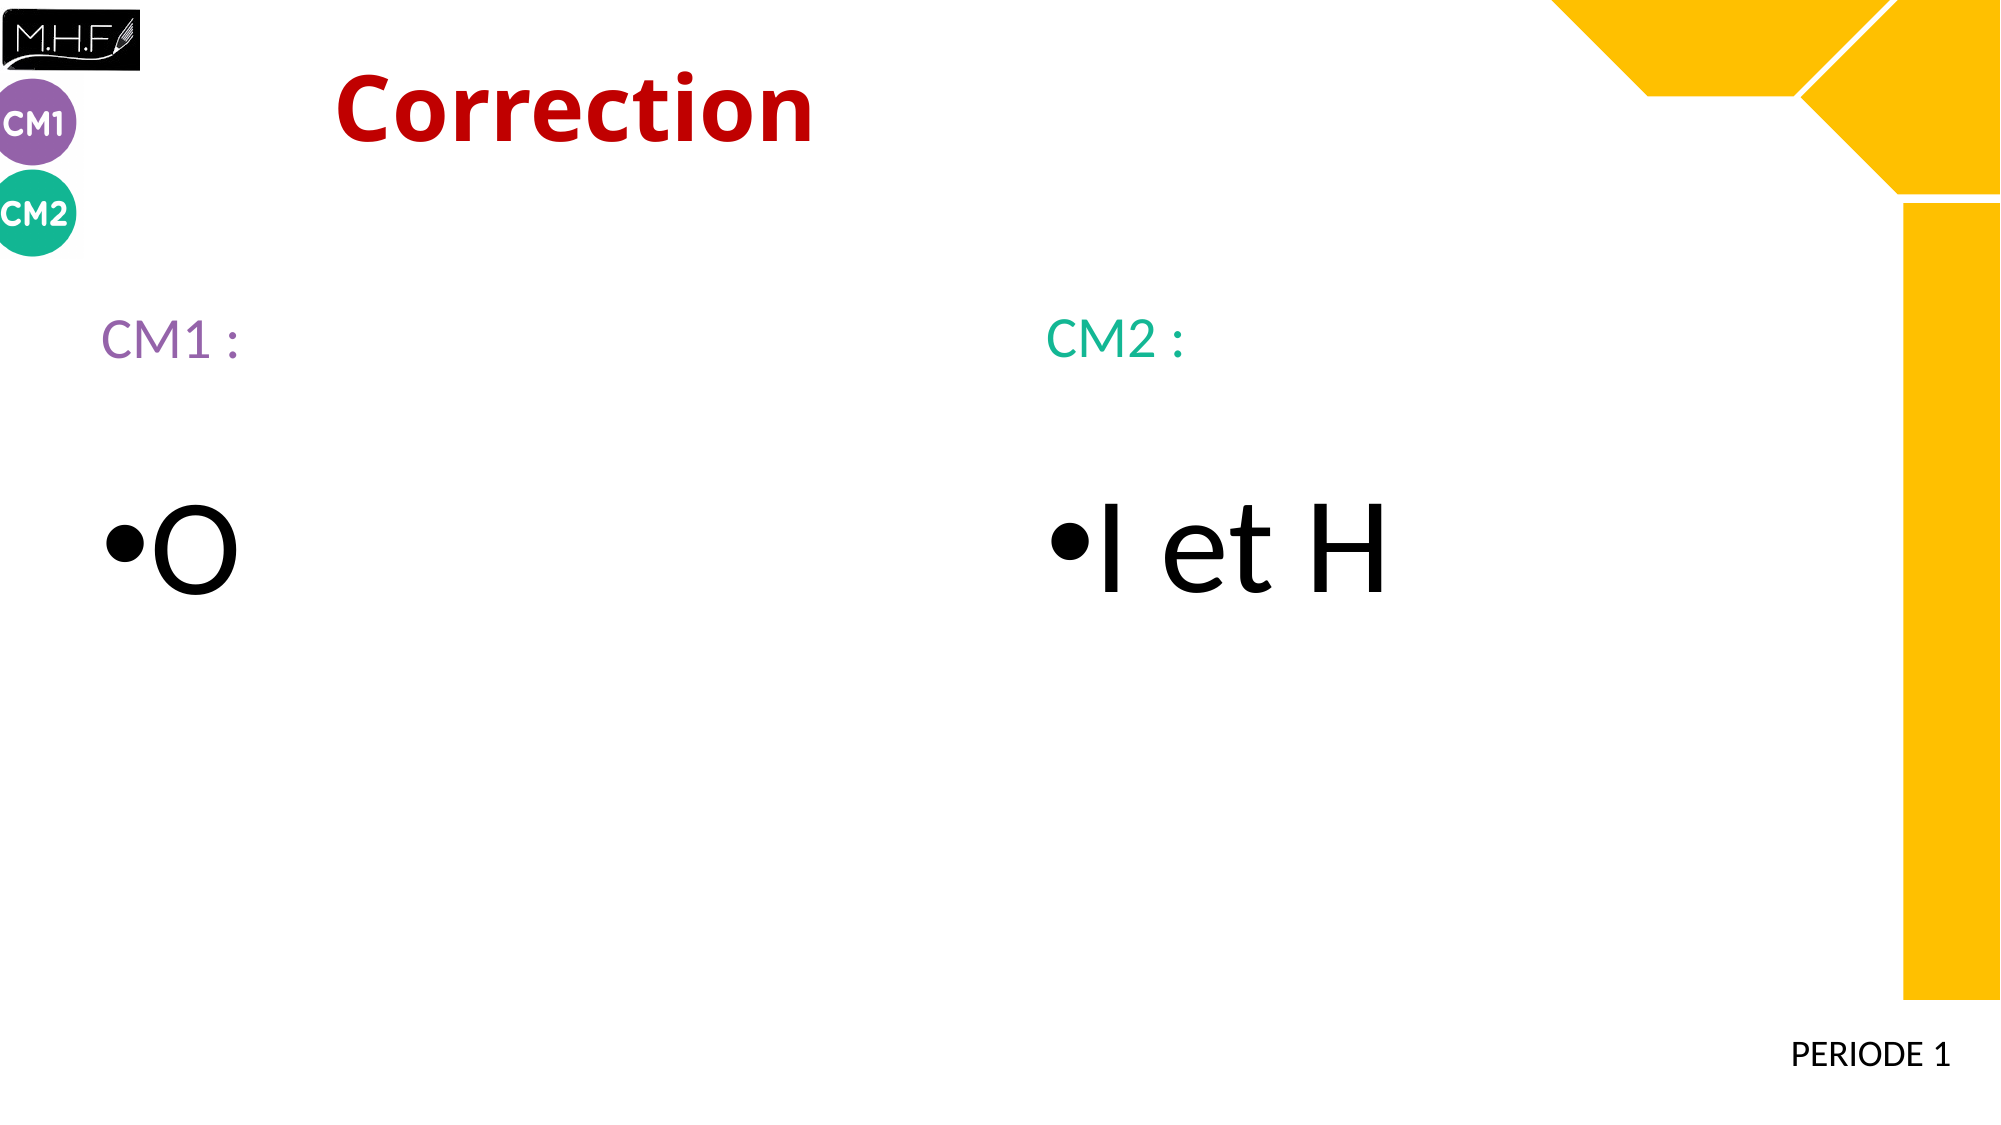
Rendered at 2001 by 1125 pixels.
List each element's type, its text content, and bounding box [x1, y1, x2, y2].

text_box [1902, 202, 2000, 1001]
title Correction [318, 3, 1865, 221]
picture [0, 7, 140, 259]
text_box [1549, 0, 1892, 98]
text_box [1799, 0, 2000, 196]
text_box PERIODE 1 [1362, 1021, 1967, 1125]
text_box CM2 : I et H [1031, 299, 1853, 1014]
list CM1 : O [86, 300, 897, 1015]
